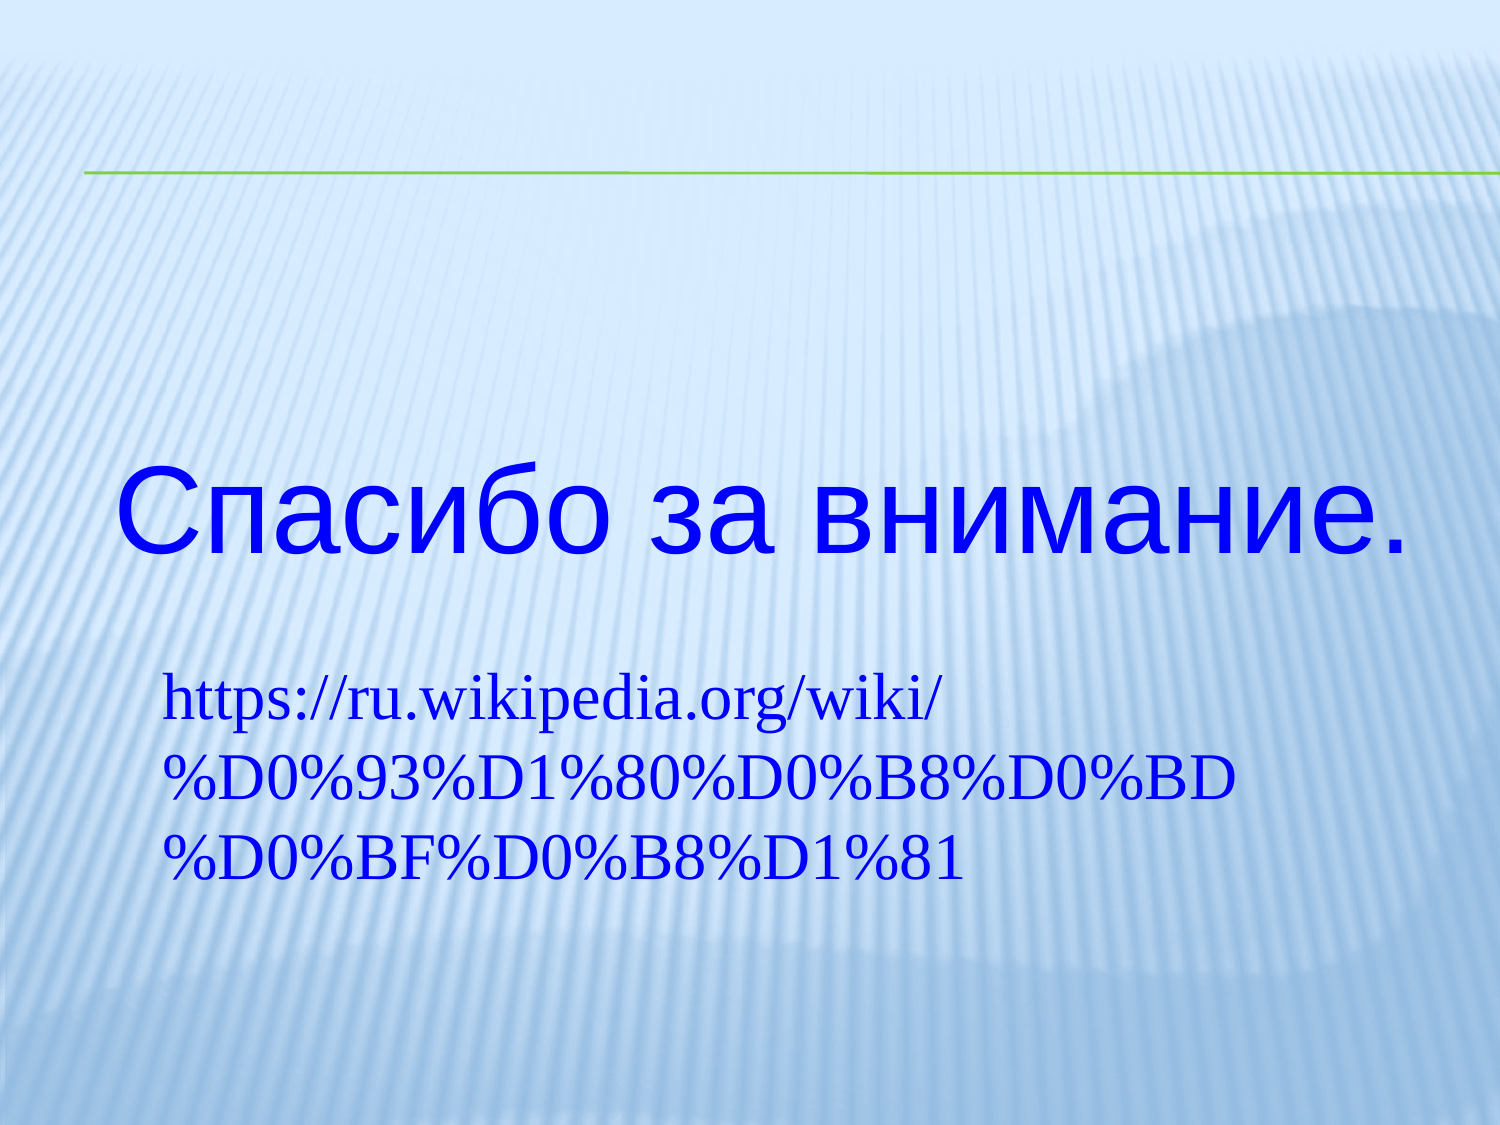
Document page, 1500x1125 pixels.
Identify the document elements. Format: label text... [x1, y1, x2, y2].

text_box https://ru.wikipedia.org/wiki/%D0%93%D1%80%D0%B8%D0%BD%D0%BF%D0%B8%D1%81 [147, 645, 1376, 900]
list Спасибо за внимание. [88, 420, 1439, 1125]
